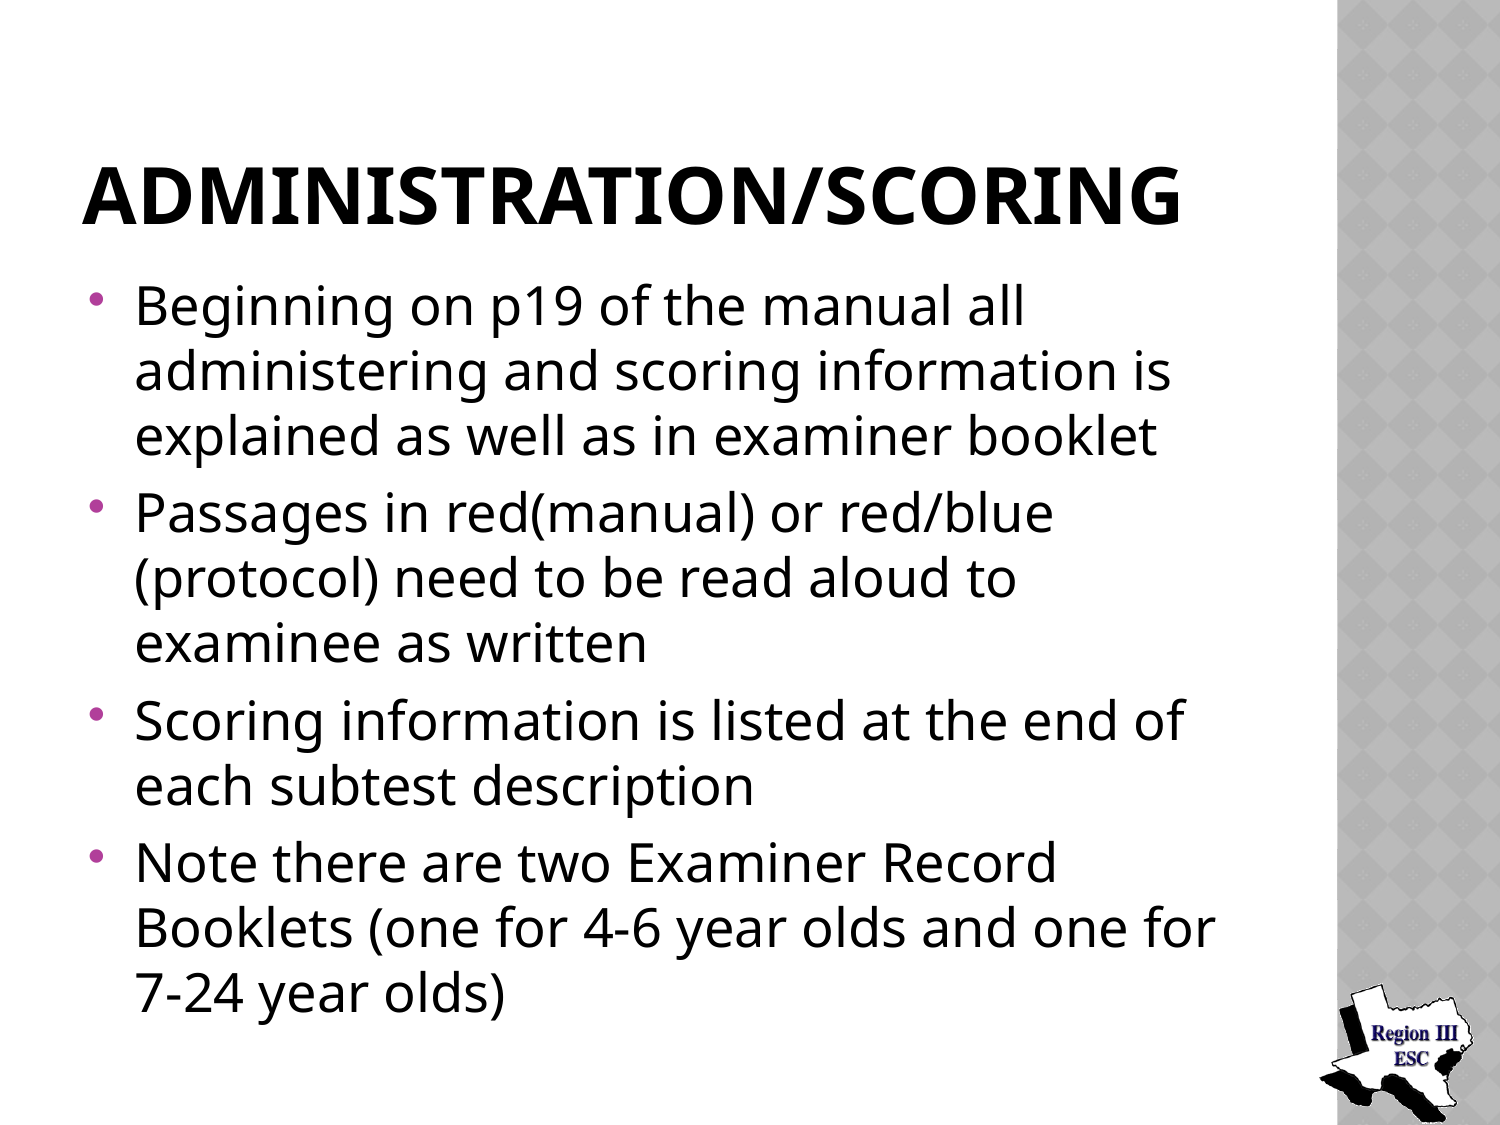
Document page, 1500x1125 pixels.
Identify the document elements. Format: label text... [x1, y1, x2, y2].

picture [1318, 982, 1476, 1125]
title Administration/Scoring [75, 52, 1263, 240]
list Beginning on p19 of the manual all administering and scoring information is explained as well as in examiner booklet Passages in red(manual) or red/blue (protocol) need to be read aloud to examinee as written Scoring information is listed at the end of each subtest description Note there are two Examiner Record Booklets (one for 4-6 year olds and one for 7-24 year olds) [75, 264, 1263, 1059]
